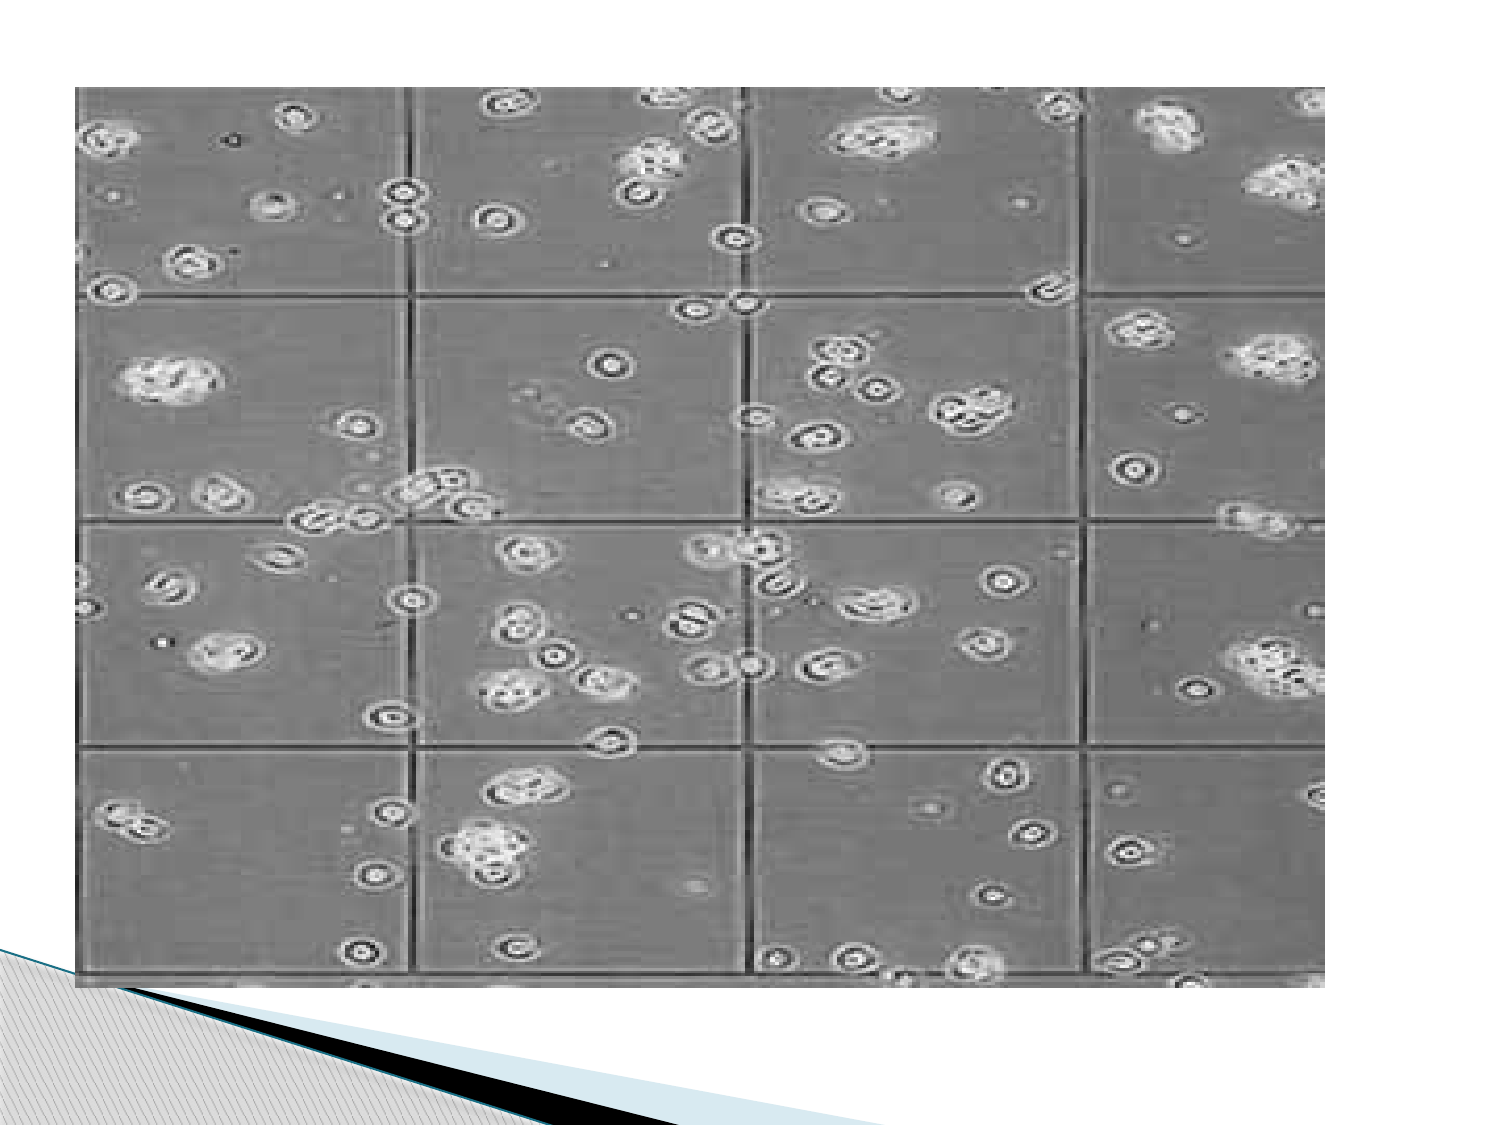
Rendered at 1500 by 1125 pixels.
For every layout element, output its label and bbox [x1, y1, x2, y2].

list [74, 87, 1326, 988]
